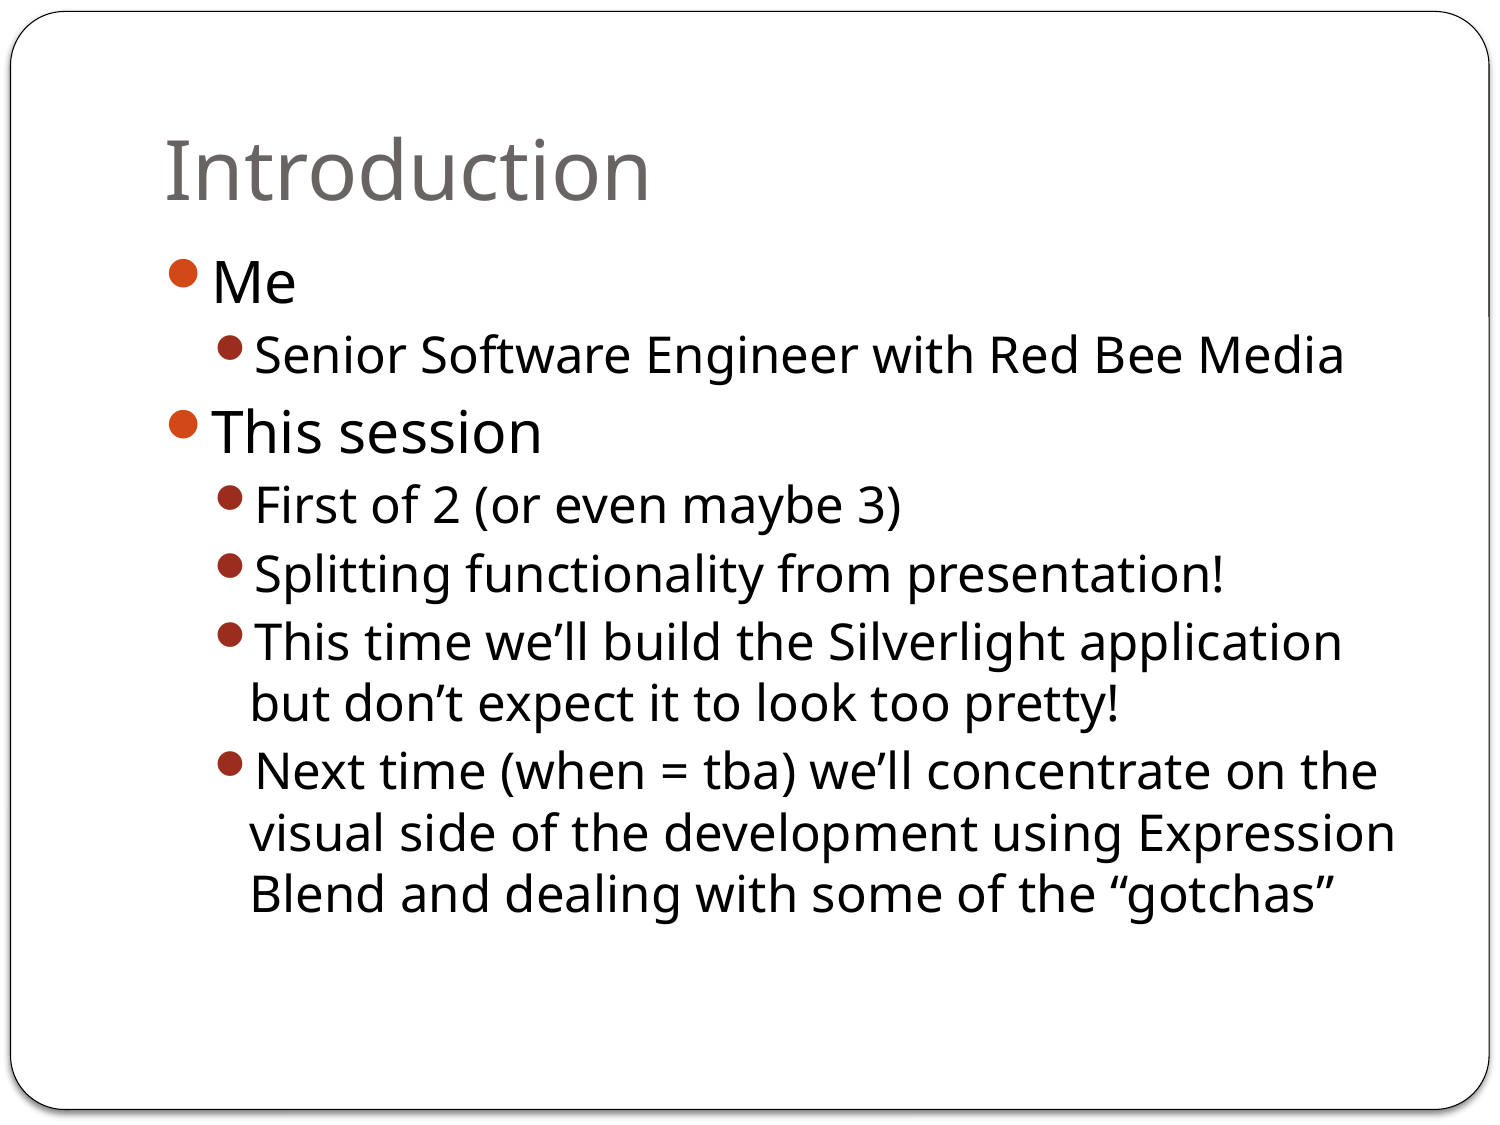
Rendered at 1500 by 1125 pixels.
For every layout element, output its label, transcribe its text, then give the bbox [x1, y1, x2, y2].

title Introduction [150, 45, 1425, 233]
list Me Senior Software Engineer with Red Bee Media This session First of 2 (or even maybe 3) Splitting functionality from presentation! This time we’ll build the Silverlight application but don’t expect it to look too pretty! Next time (when = tba) we’ll concentrate on the visual side of the development using Expression Blend and dealing with some of the “gotchas” [150, 237, 1425, 988]
